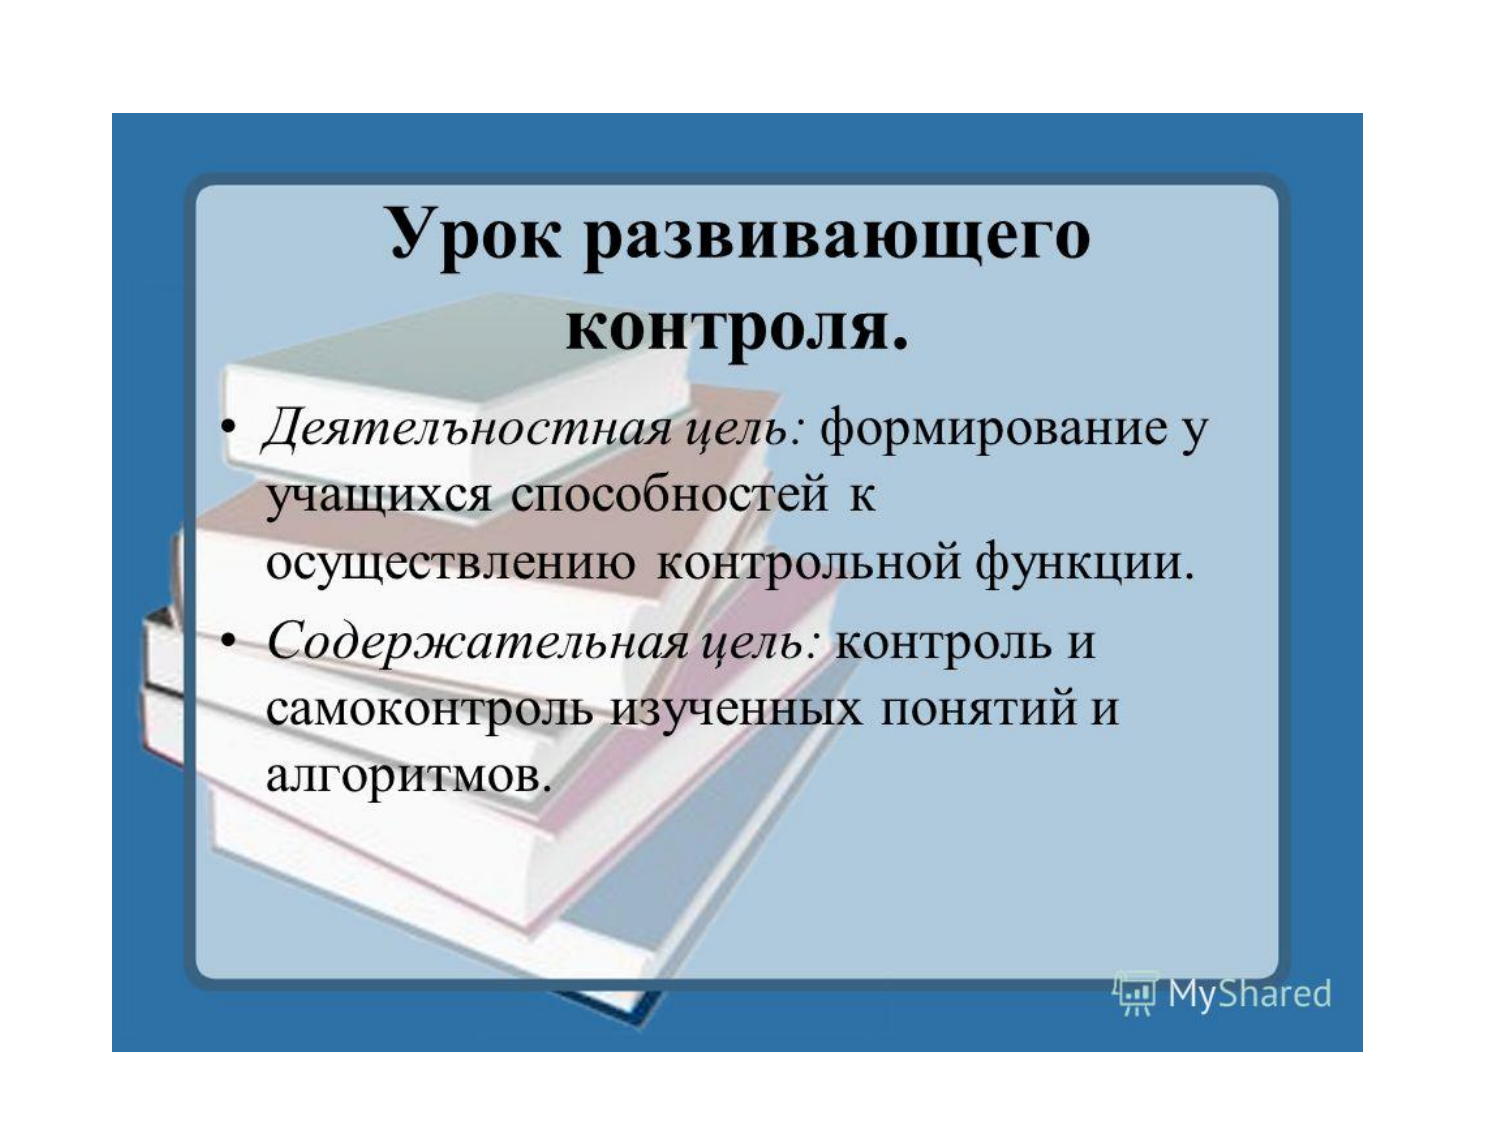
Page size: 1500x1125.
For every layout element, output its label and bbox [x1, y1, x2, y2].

picture [111, 113, 1363, 1052]
